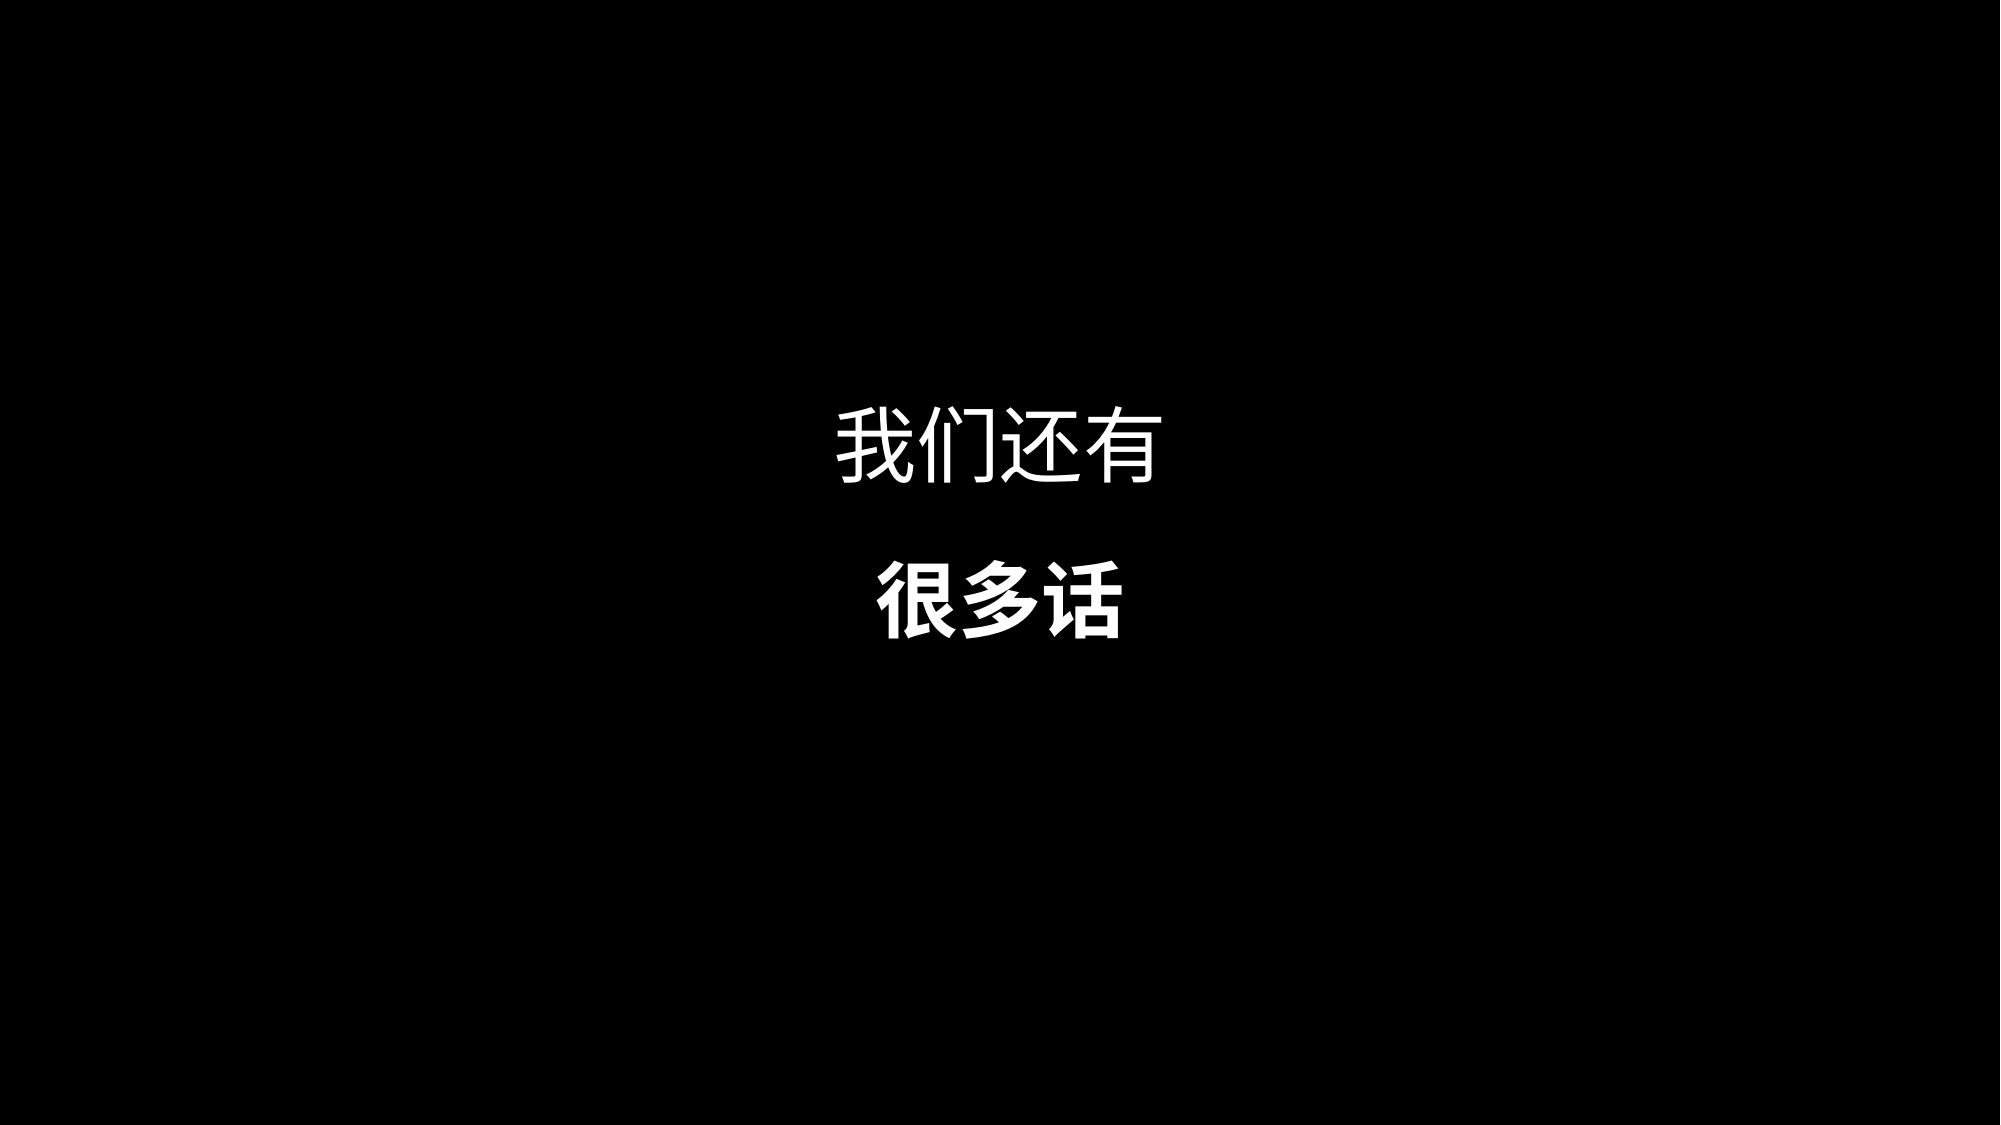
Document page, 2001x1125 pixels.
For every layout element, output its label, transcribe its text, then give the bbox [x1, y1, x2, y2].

text_box 很多话 [622, 540, 1378, 656]
text_box 我们还有 [641, 385, 1359, 501]
